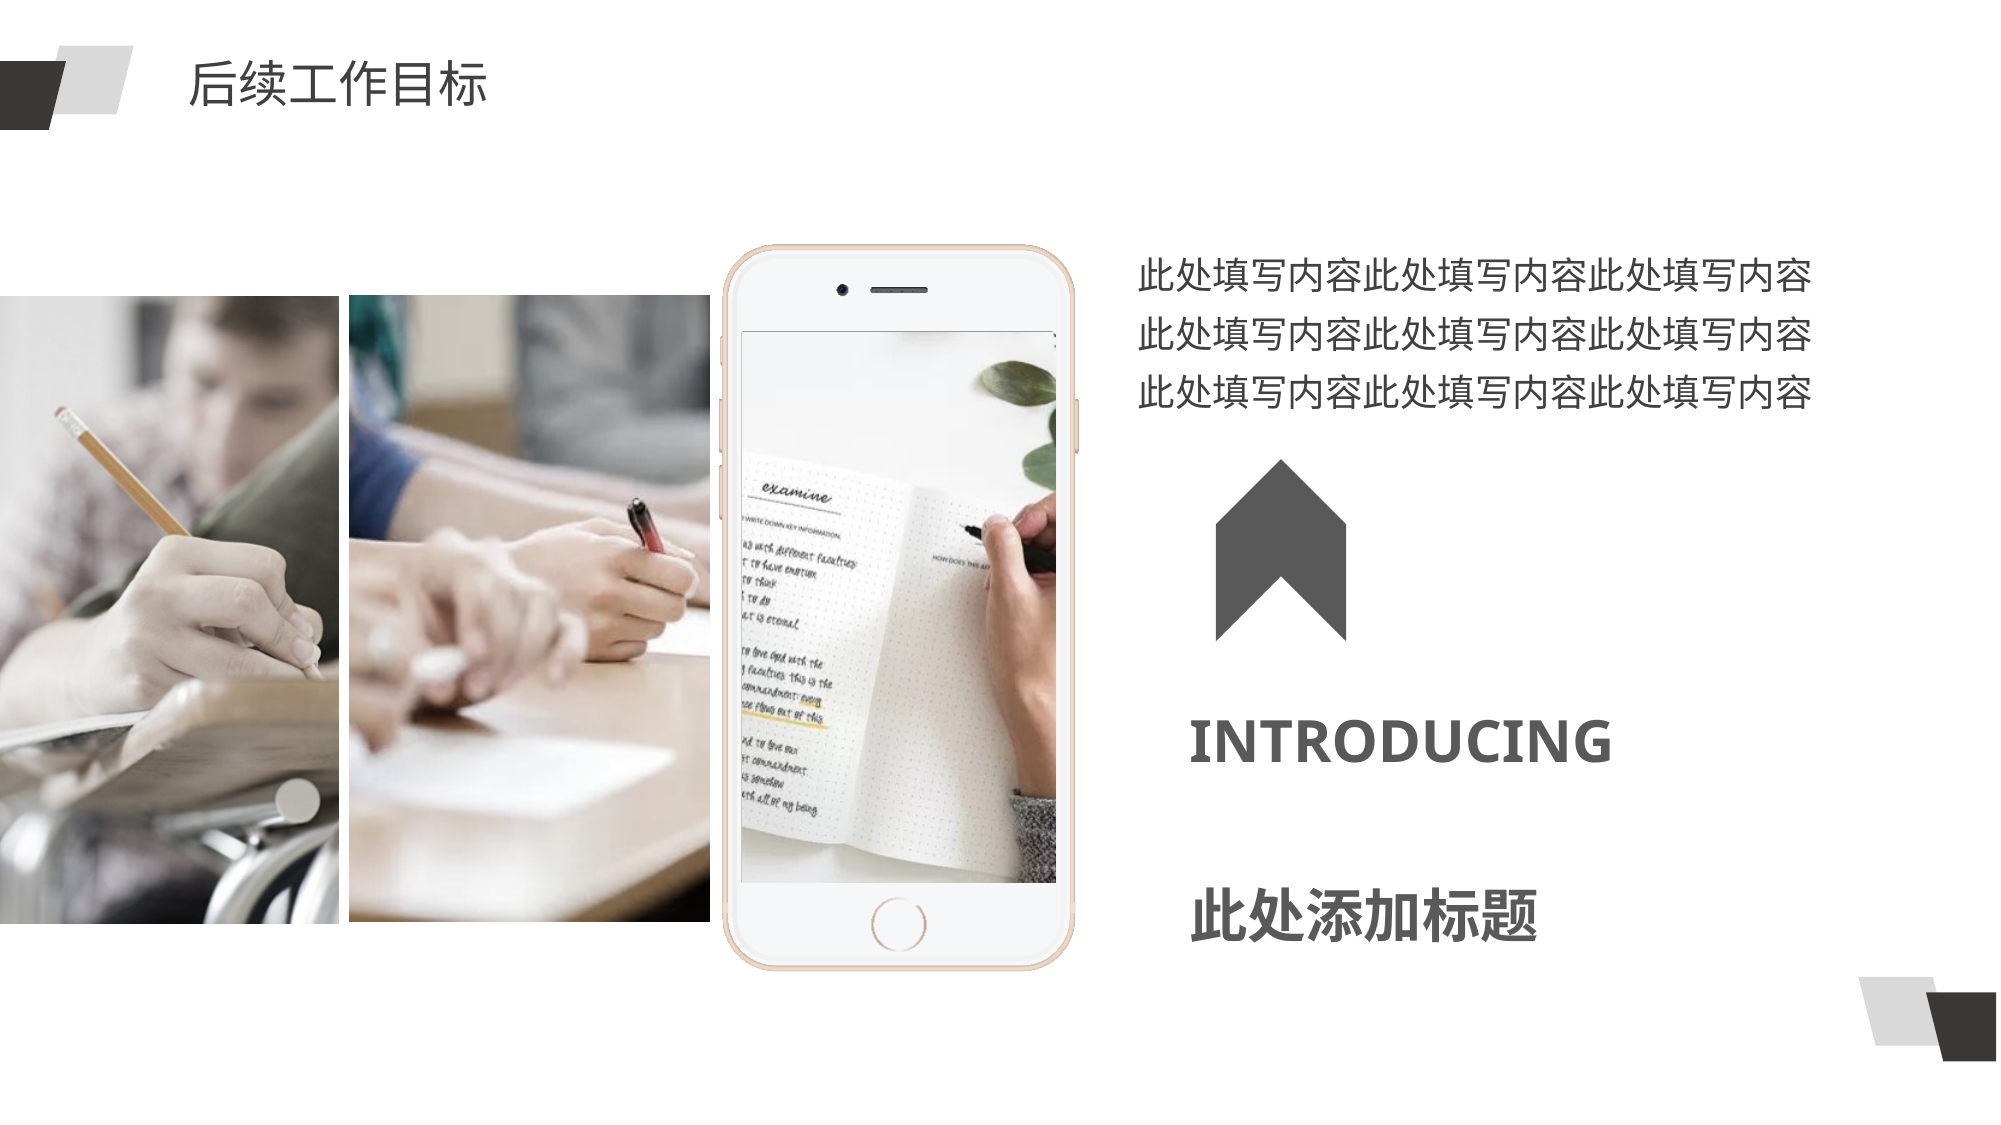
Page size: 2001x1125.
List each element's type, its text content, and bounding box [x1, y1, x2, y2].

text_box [0, 45, 134, 130]
picture [719, 244, 1080, 972]
text_box [1214, 457, 1348, 644]
text_box 此处填写内容此处填写内容此处填写内容 此处填写内容此处填写内容此处填写内容 此处填写内容此处填写内容此处填写内容 [1122, 231, 2000, 422]
picture [0, 296, 339, 924]
picture [349, 295, 710, 922]
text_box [1858, 976, 1997, 1062]
text_box 后续工作目标 [173, 45, 1064, 121]
text_box INTRODUCING 此处添加标题 [1174, 591, 2000, 957]
